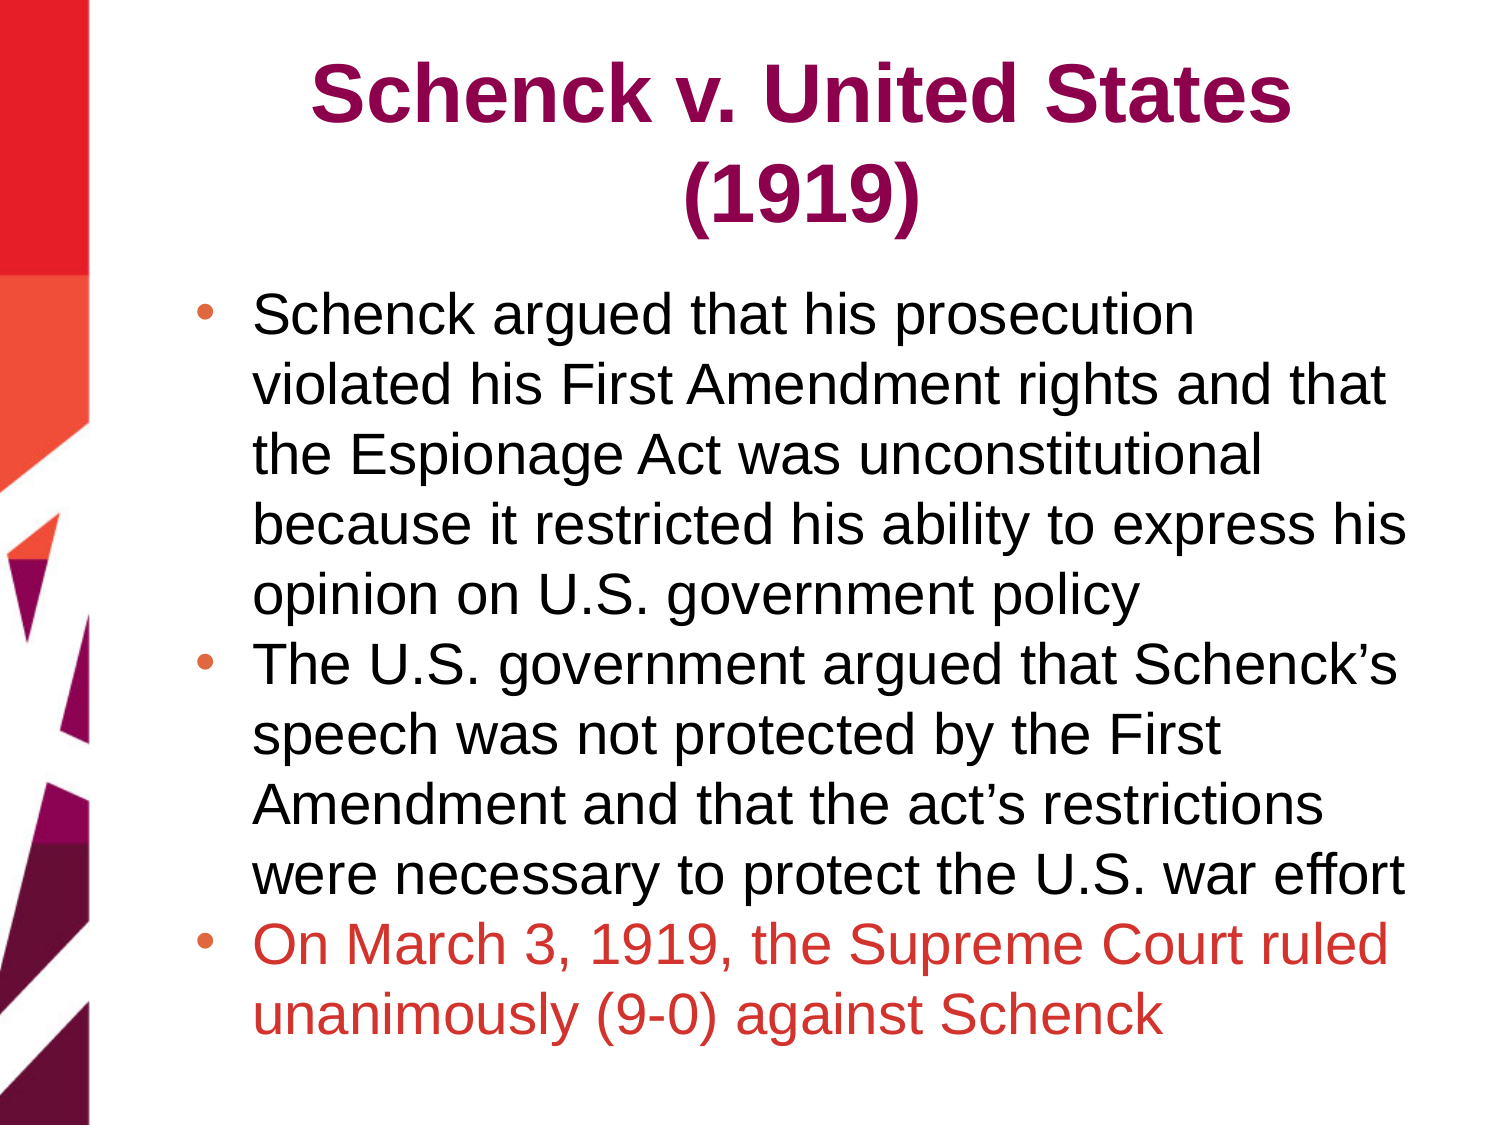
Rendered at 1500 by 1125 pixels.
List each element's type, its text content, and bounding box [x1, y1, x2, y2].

title Schenck v. United States (1919) [180, 45, 1425, 233]
list Schenck argued that his prosecution violated his First Amendment rights and that the Espionage Act was unconstitutional because it restricted his ability to express his opinion on U.S. government policy The U.S. government argued that Schenck’s speech was not protected by the First Amendment and that the act’s restrictions were necessary to protect the U.S. war effort On March 3, 1919, the Supreme Court ruled unanimously (9-0) against Schenck [180, 260, 1425, 1004]
picture [0, 0, 91, 1125]
